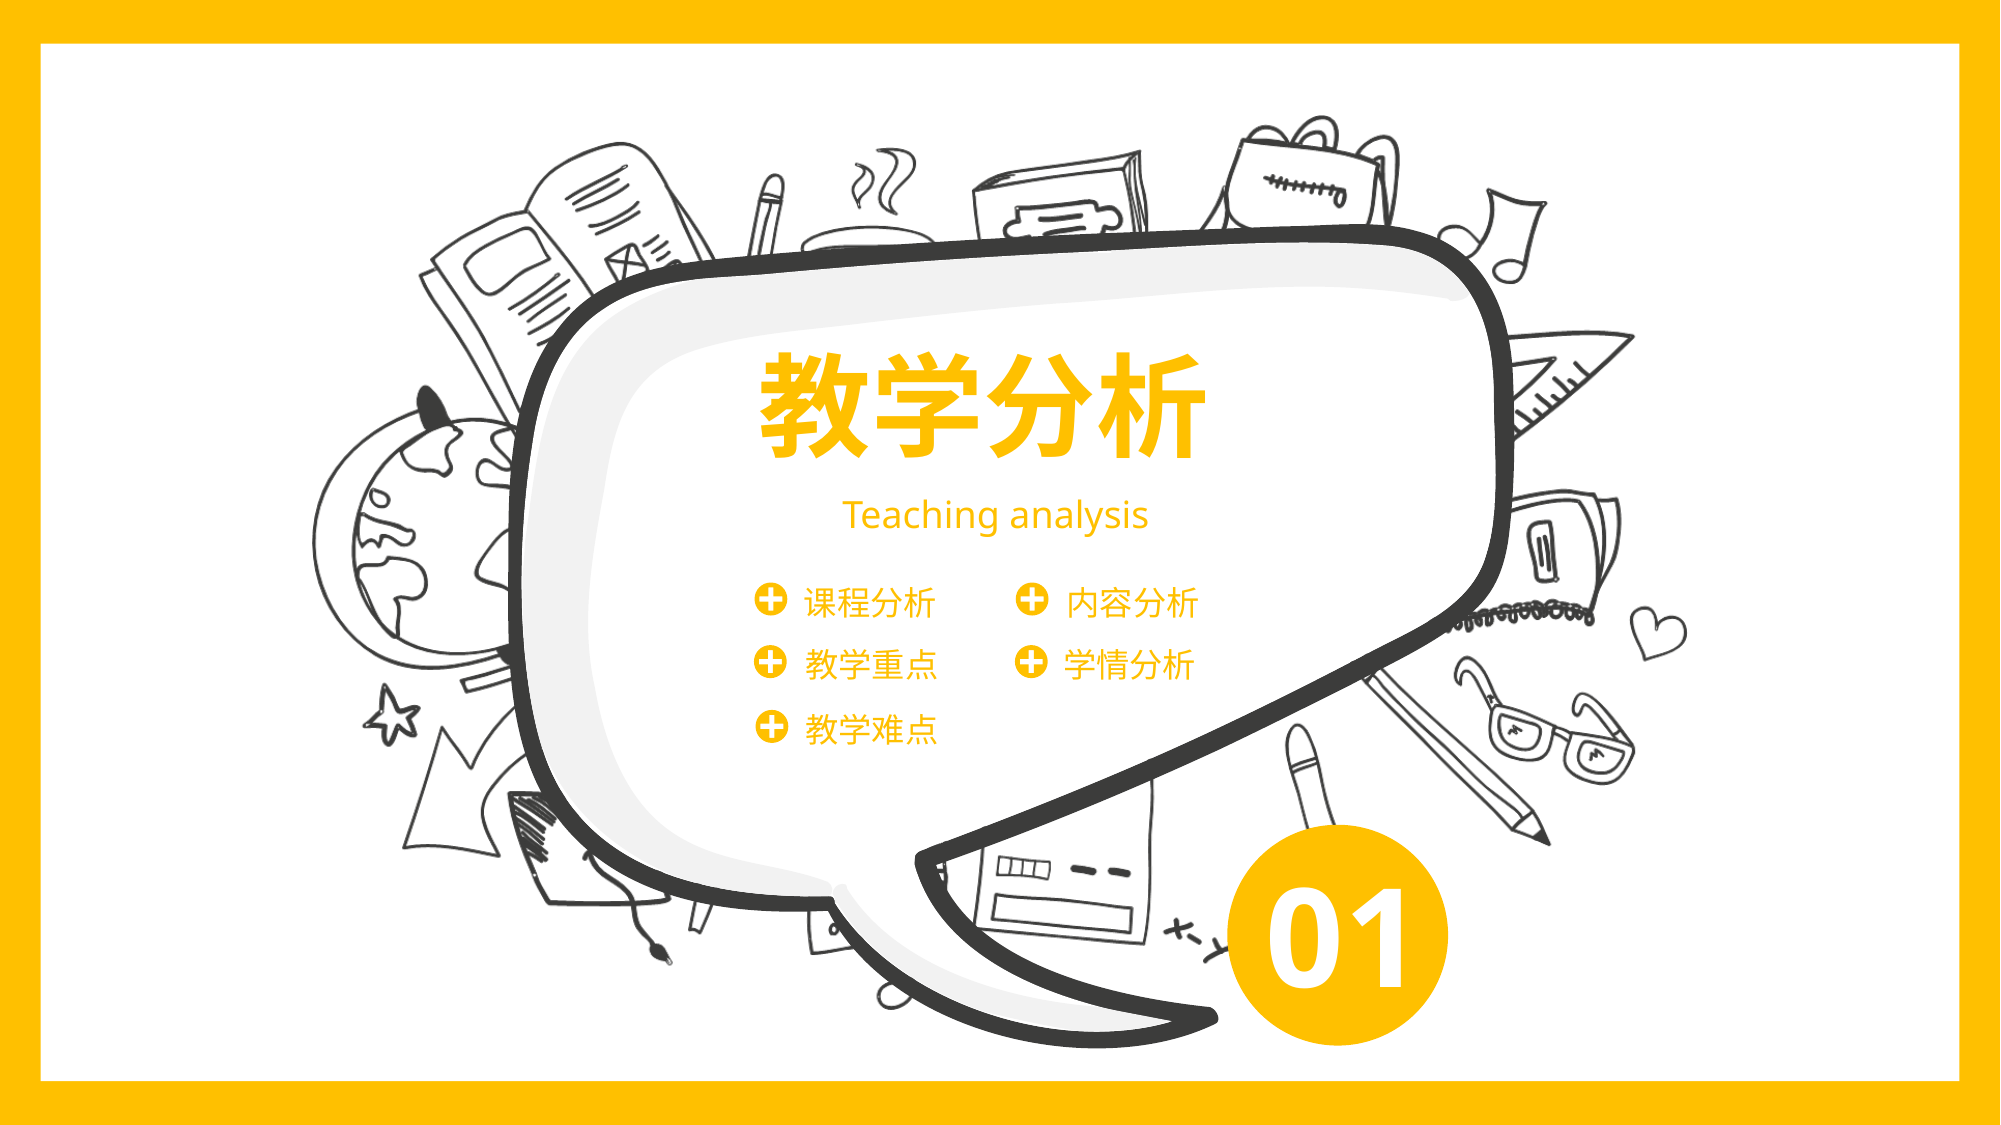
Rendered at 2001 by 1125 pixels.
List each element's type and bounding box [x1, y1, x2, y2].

text_box [1227, 824, 1449, 1046]
text_box [501, 219, 1516, 1082]
picture [312, 115, 1688, 1010]
